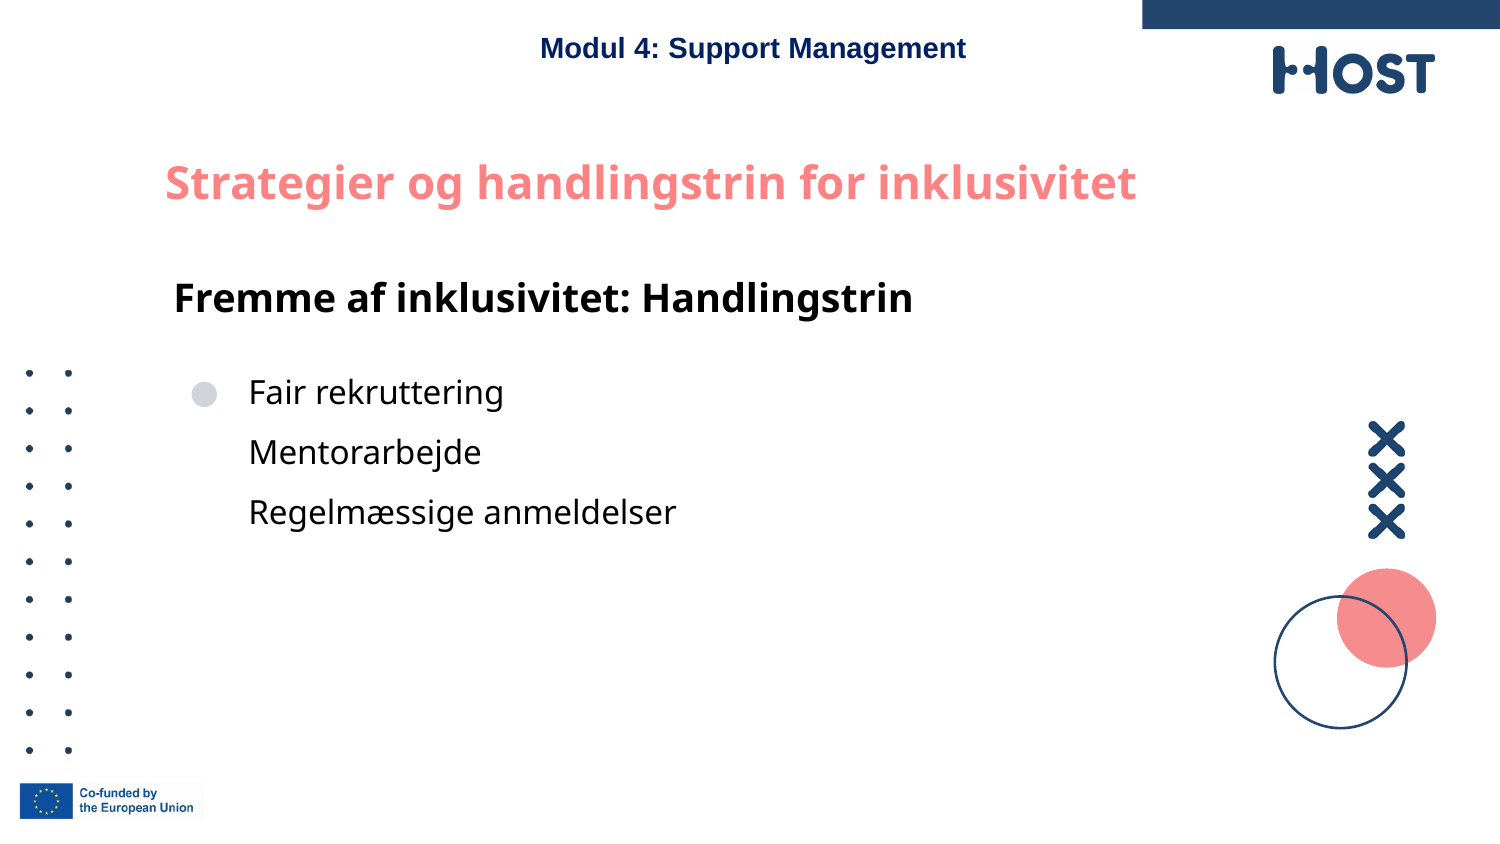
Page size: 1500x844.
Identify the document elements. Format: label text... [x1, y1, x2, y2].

title Strategier og handlingstrin for inklusivitet [150, 139, 1237, 229]
picture [0, 370, 204, 820]
text_box Modul 4: Support Management [525, 10, 1054, 68]
picture [1273, 46, 1435, 94]
list Fremme af inklusivitet: Handlingstrin Fair rekruttering Mentorarbejde Regelmæssige anmeldelser [158, 233, 1441, 693]
